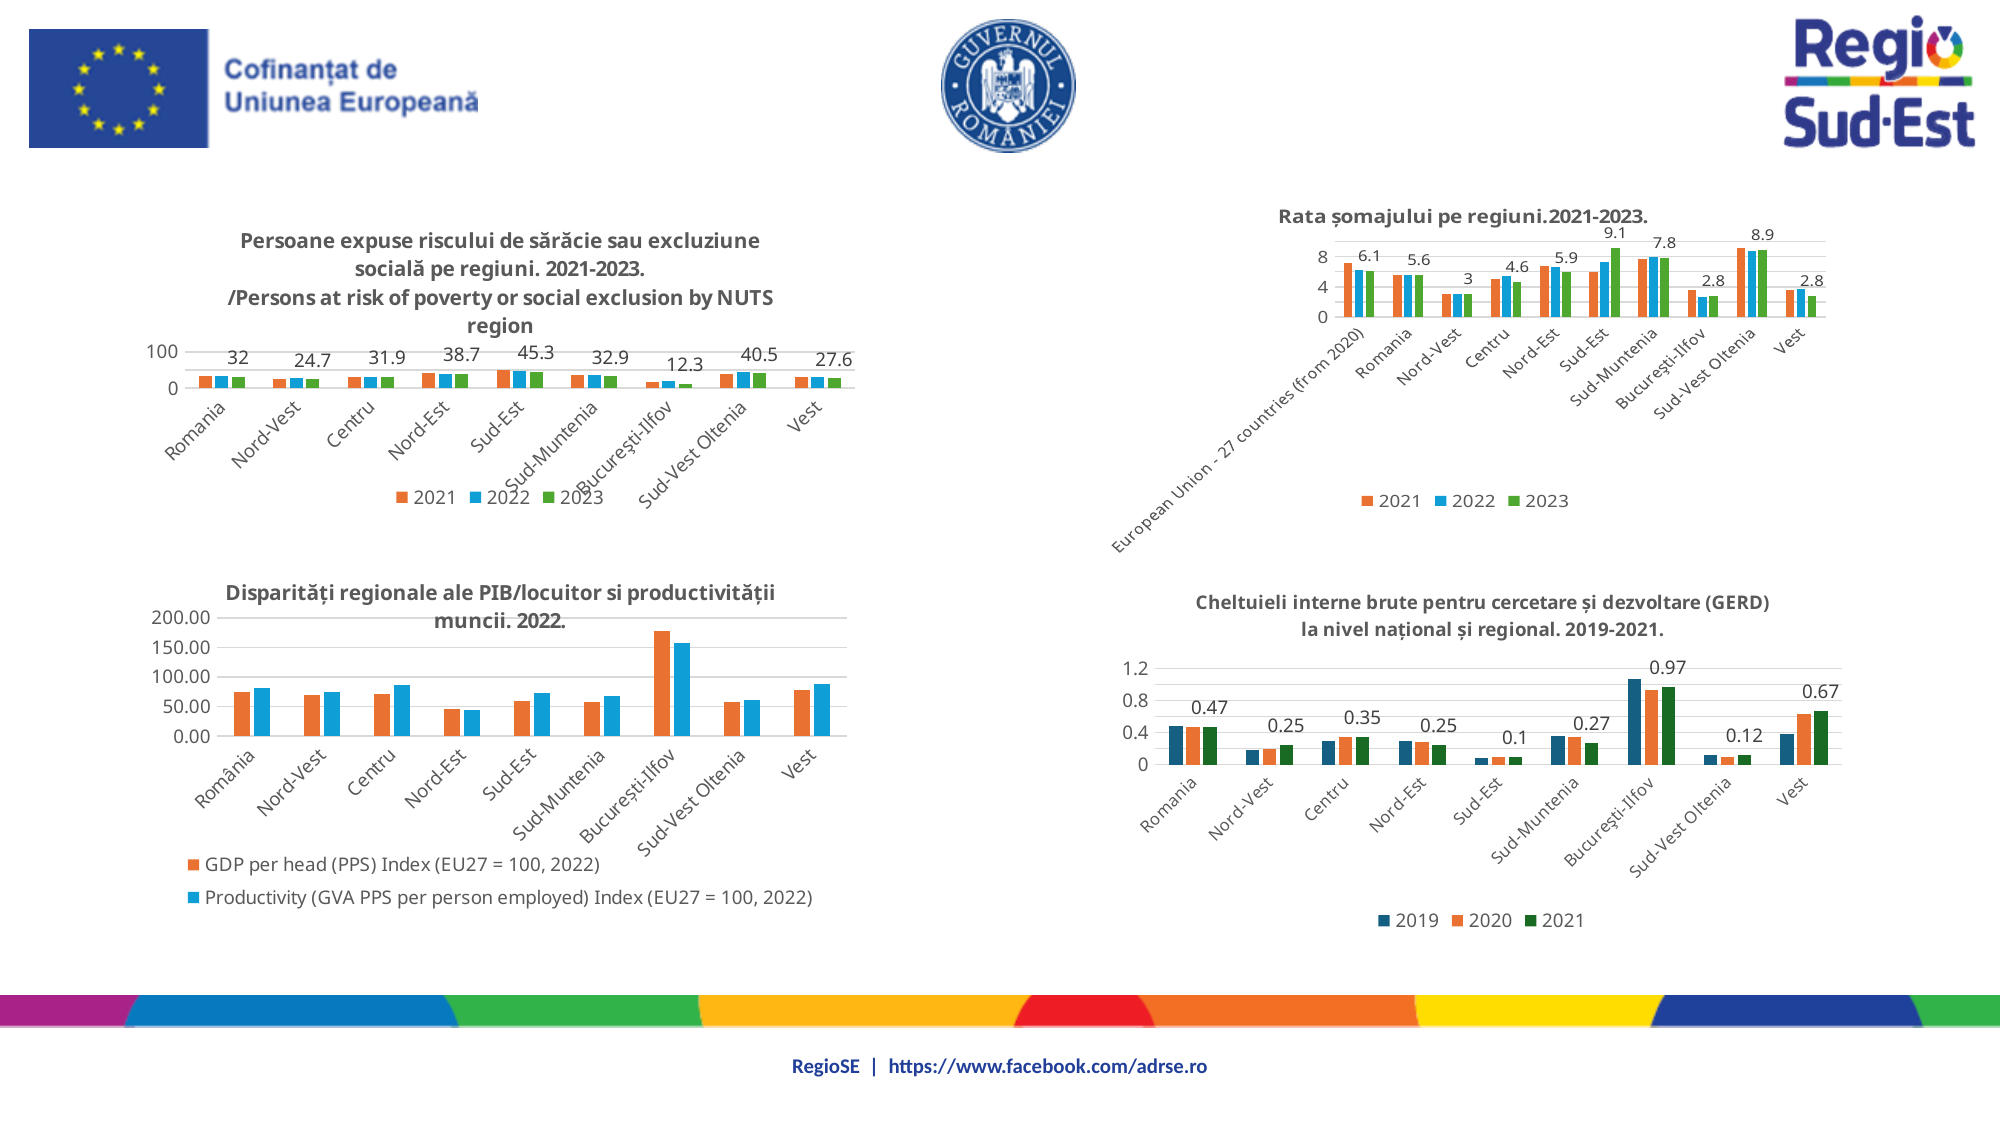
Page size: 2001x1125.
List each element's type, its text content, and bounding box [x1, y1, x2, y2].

picture [28, 28, 478, 148]
chart [1089, 184, 1841, 558]
picture [1759, 0, 2000, 220]
chart [1106, 567, 1858, 941]
picture [941, 19, 1076, 153]
picture [0, 995, 2000, 1029]
text_box RegioSE | https://www.facebook.com/adrse.ro [776, 1029, 1223, 1085]
chart [130, 556, 871, 918]
chart [130, 205, 871, 518]
